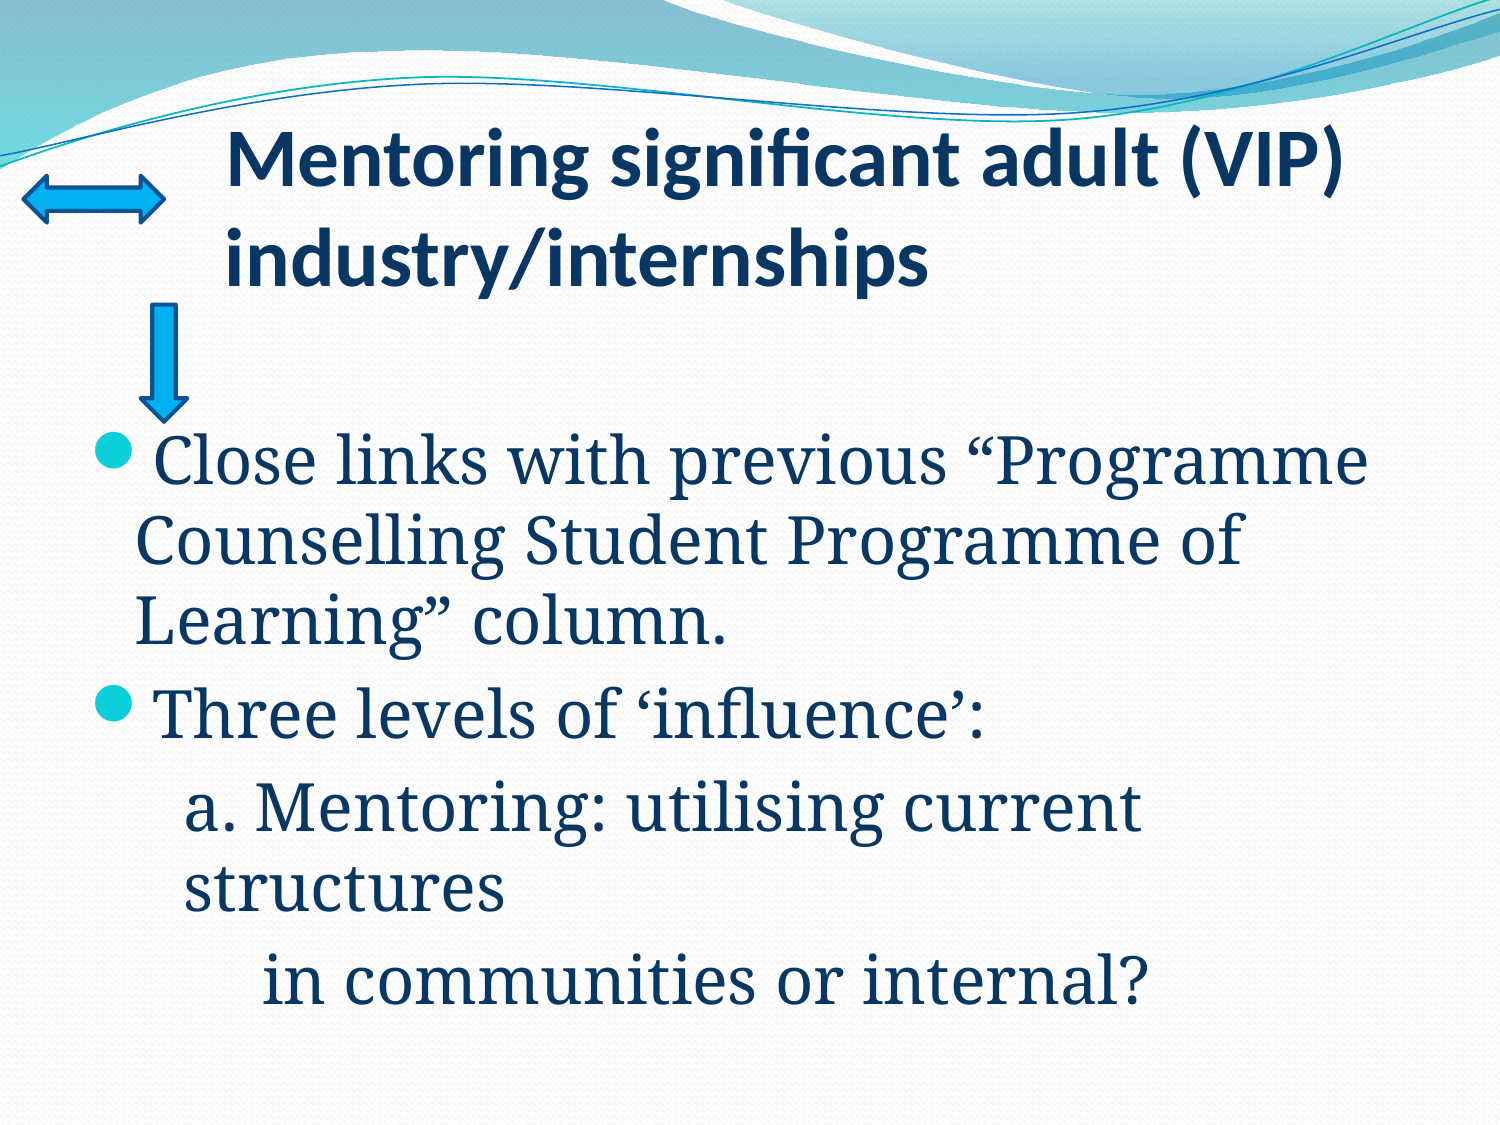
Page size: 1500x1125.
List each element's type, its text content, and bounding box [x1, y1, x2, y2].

title Mentoring significant adult (VIP) industry/internships [75, 115, 1425, 303]
list Close links with previous “Programme Counselling Student Programme of Learning” column. Three levels of ‘influence’: a. Mentoring: utilising current structures in communities or internal? [75, 317, 1425, 1038]
text_box [138, 302, 190, 424]
text_box [21, 173, 167, 225]
